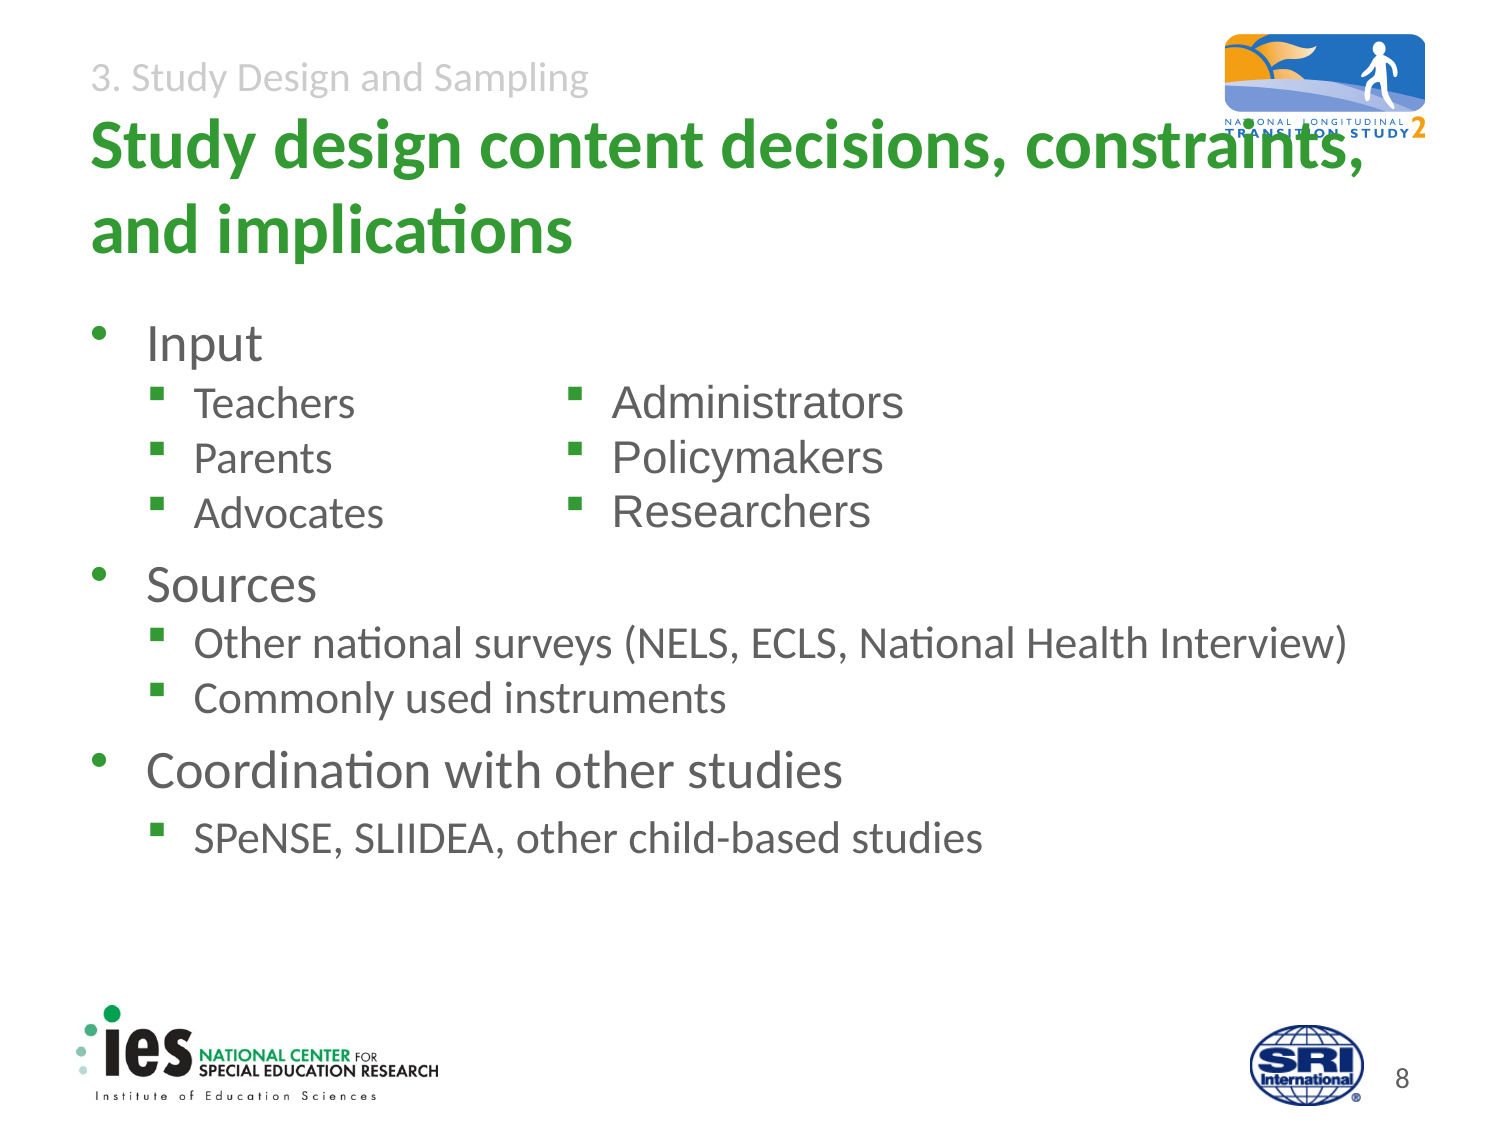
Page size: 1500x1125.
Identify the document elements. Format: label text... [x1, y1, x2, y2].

slide_number 7 [1321, 1051, 1426, 1125]
list Input Teachers Parents Advocates Sources Other national surveys (NELS, ECLS, National Health Interview) Commonly used instruments Coordination with other studies SPeNSE, SLIIDEA, other child-based studies [74, 299, 1451, 1043]
picture [1250, 1043, 1364, 1106]
picture [76, 1043, 438, 1100]
title Study design content decisions, constraints, and implications [74, 115, 1426, 251]
text_box Administrators Policymakers Researchers [474, 364, 938, 545]
